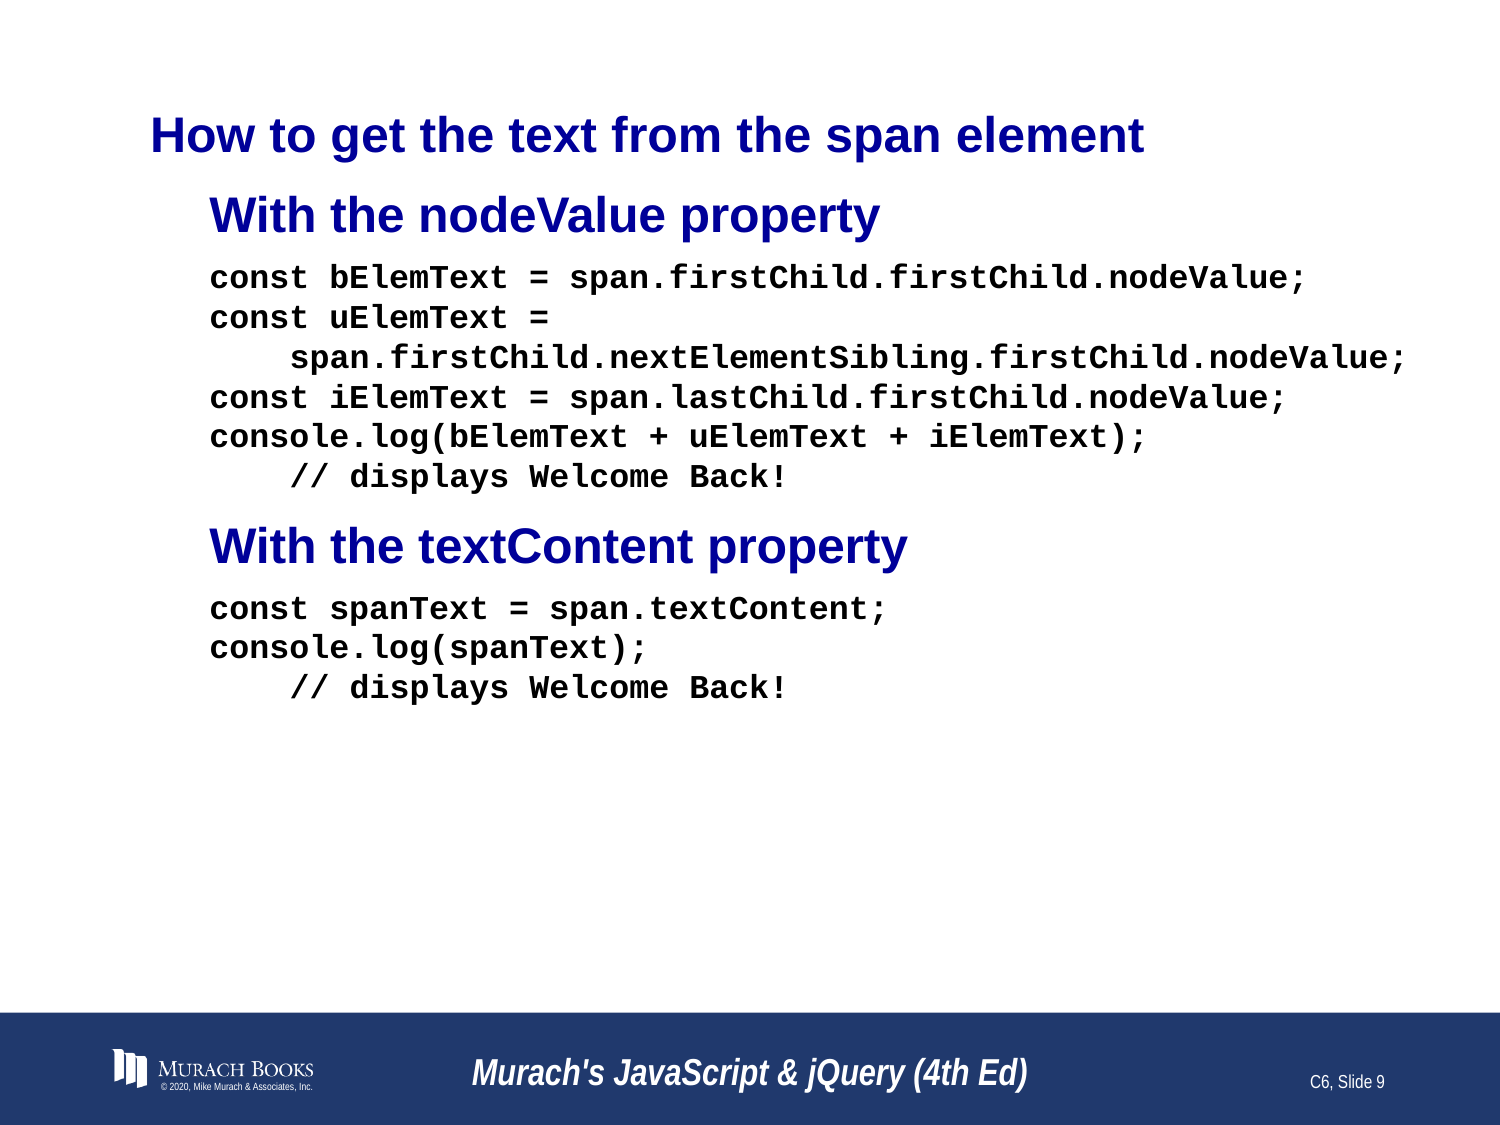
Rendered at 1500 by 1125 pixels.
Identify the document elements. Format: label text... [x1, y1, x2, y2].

slide_number C6, Slide 9 [1087, 1025, 1400, 1100]
title How to get the text from the span element [150, 102, 1350, 164]
slide_number Murach's JavaScript & jQuery (4th Ed) [463, 1025, 1050, 1100]
footer © 2020, Mike Murach & Associates, Inc. [12, 1025, 463, 1100]
list With the nodeValue property const bElemText = span.firstChild.firstChild.nodeValue; const uElemText = span.firstChild.nextElementSibling.firstChild.nodeValue; const iElemText = span.lastChild.firstChild.nodeValue; console.log(bElemText + uElemText + iElemText); // displays Welcome Back! With the textContent property const spanText = span.textContent; console.log(spanText); // displays Welcome Back! [137, 174, 1438, 975]
